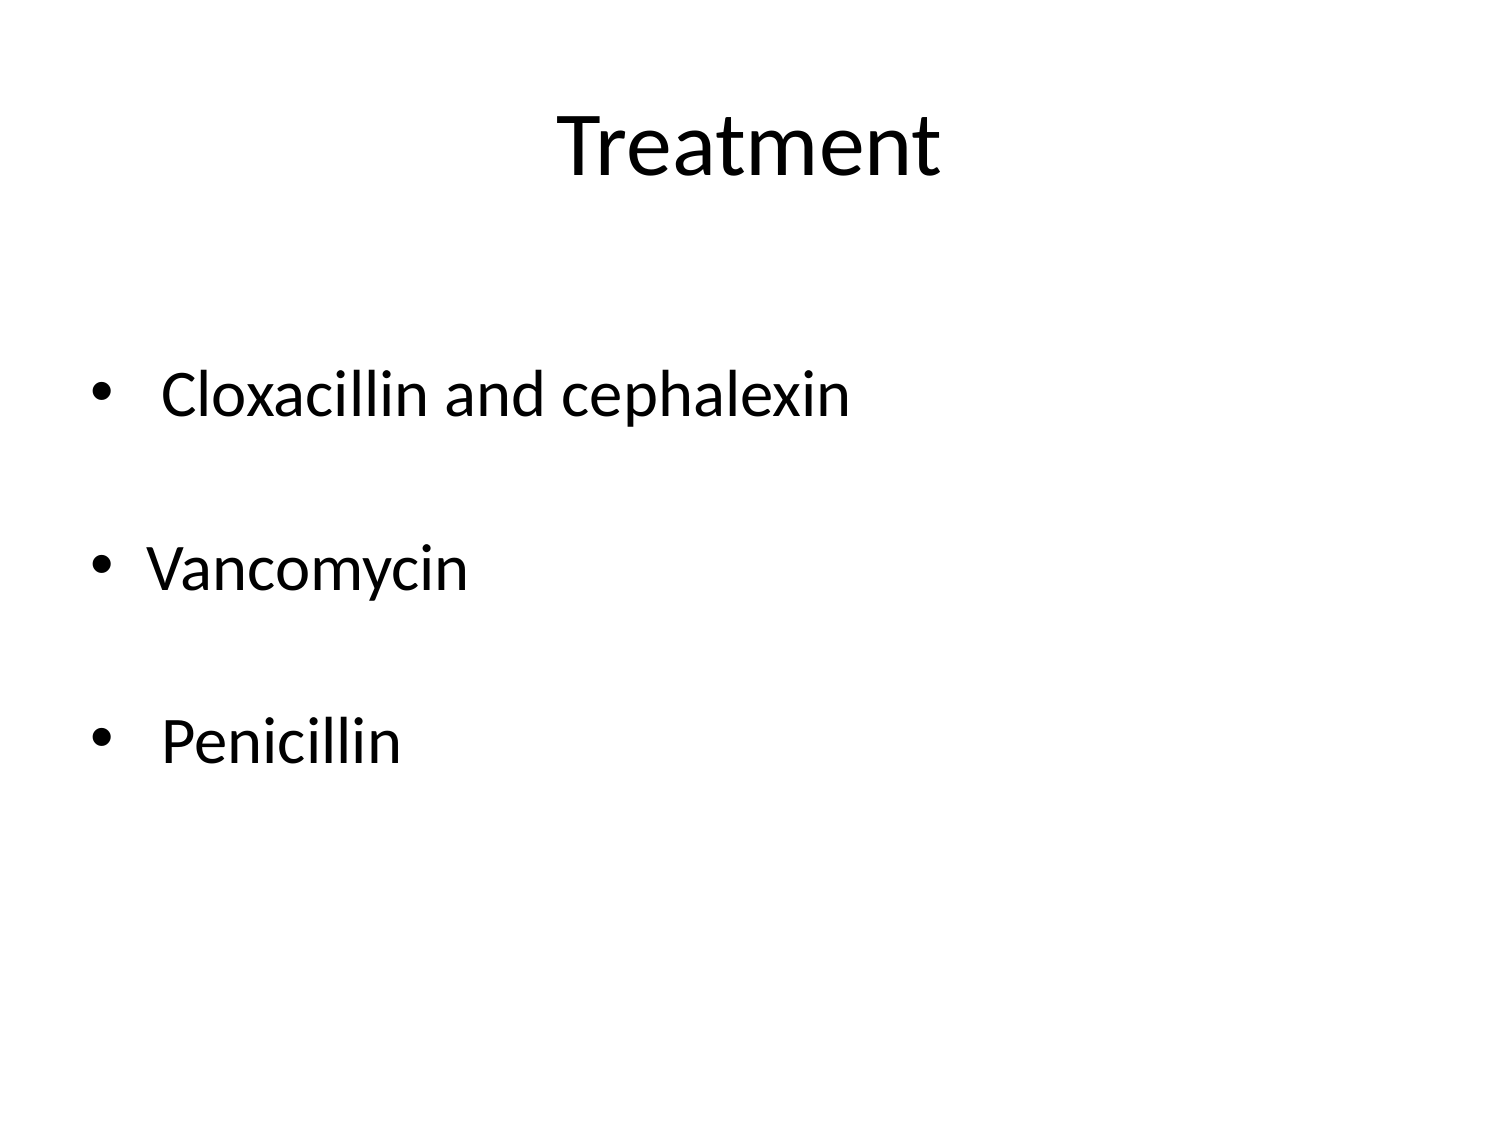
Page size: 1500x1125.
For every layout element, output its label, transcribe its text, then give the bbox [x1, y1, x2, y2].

list Cloxacillin and cephalexin Vancomycin Penicillin [75, 262, 1425, 1005]
title Treatment [75, 45, 1425, 233]
